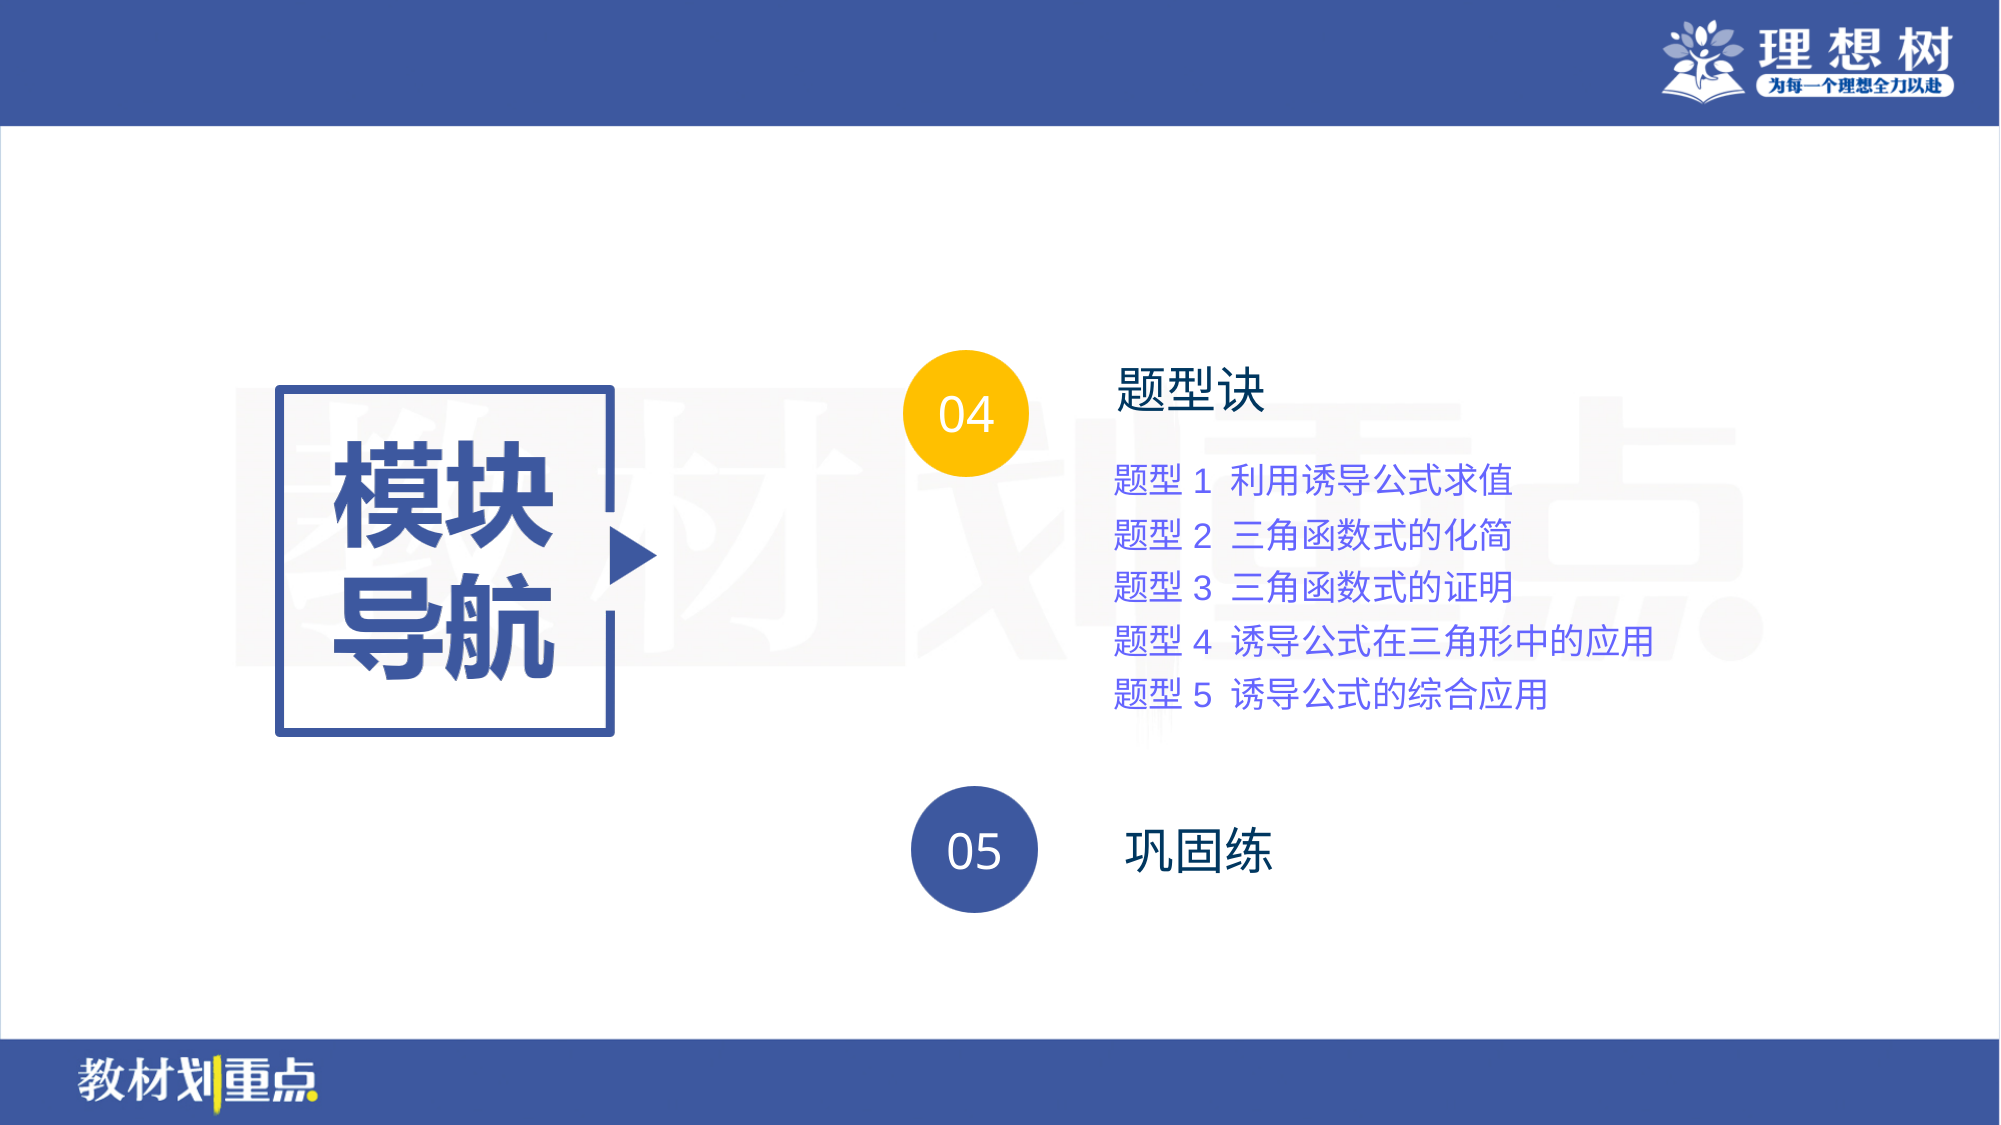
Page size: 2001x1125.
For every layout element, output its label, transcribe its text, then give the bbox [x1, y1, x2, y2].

picture [0, 0, 2000, 1125]
text_box 题型1 利用诱导公式求值 [1113, 452, 2000, 500]
text_box 题型4 诱导公式在三角形中的应用 [1113, 613, 2000, 660]
text_box 题型2 三角函数式的化简 [1113, 506, 2000, 554]
text_box 题型5 诱导公式的综合应用 [1113, 665, 2000, 713]
text_box 题型3 三角函数式的证明 [1113, 559, 2000, 606]
